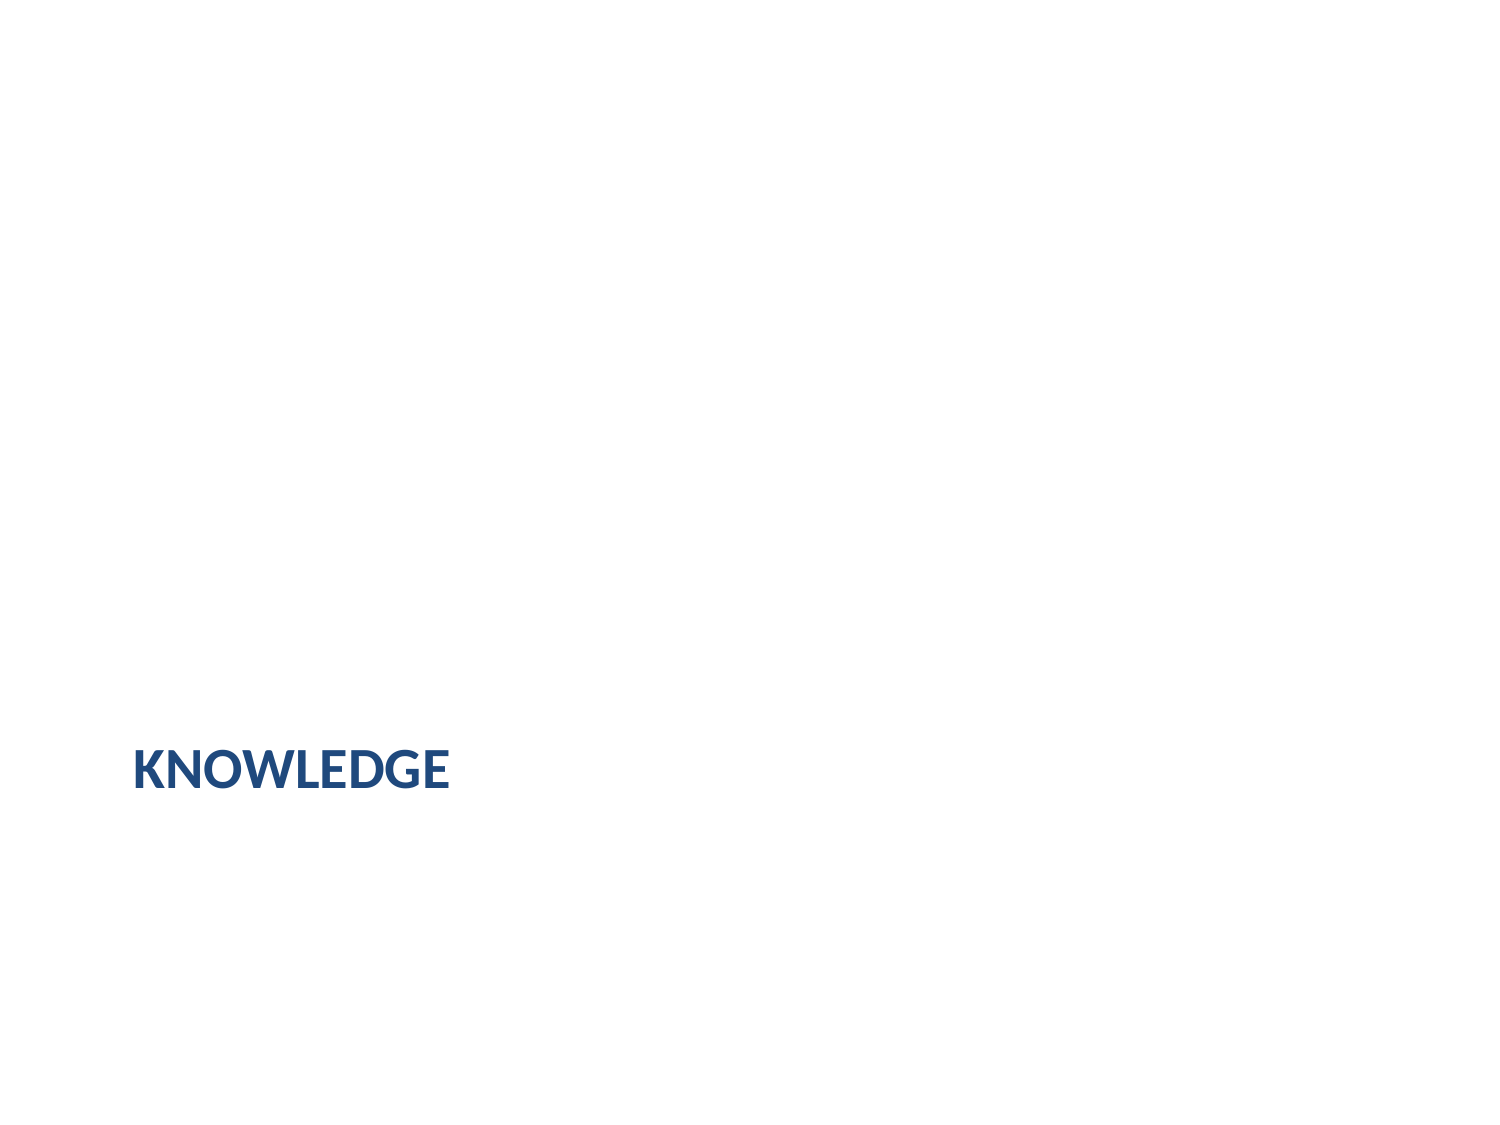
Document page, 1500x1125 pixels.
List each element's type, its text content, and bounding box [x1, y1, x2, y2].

title Knowledge [118, 722, 1394, 947]
